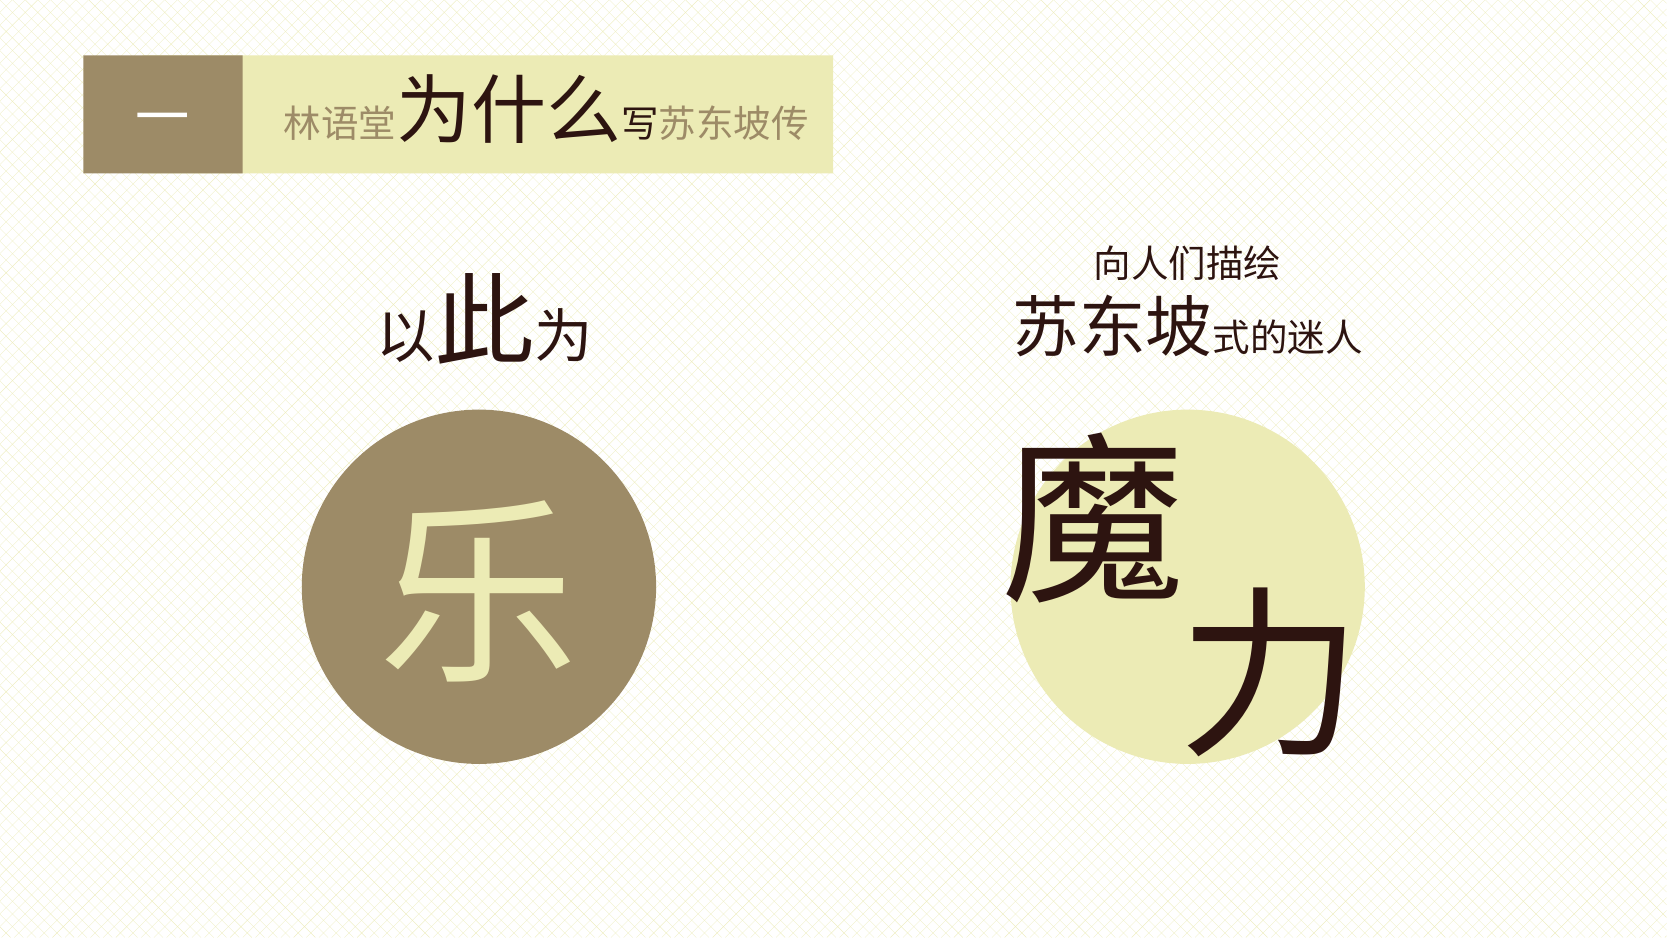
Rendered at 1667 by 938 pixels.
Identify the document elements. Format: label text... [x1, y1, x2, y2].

text_box 林语堂为什么写苏东坡传 [269, 55, 824, 161]
text_box 乐 [299, 407, 659, 767]
text_box 力 [1164, 550, 1389, 785]
text_box [1212, 409, 1364, 550]
text_box [245, 53, 835, 175]
text_box 魔 [986, 396, 1212, 632]
text_box 向人们描绘 苏东坡式的迷人 [975, 232, 1401, 373]
text_box [1014, 632, 1164, 765]
text_box 以此为 [278, 249, 692, 385]
text_box 一 [81, 53, 245, 175]
